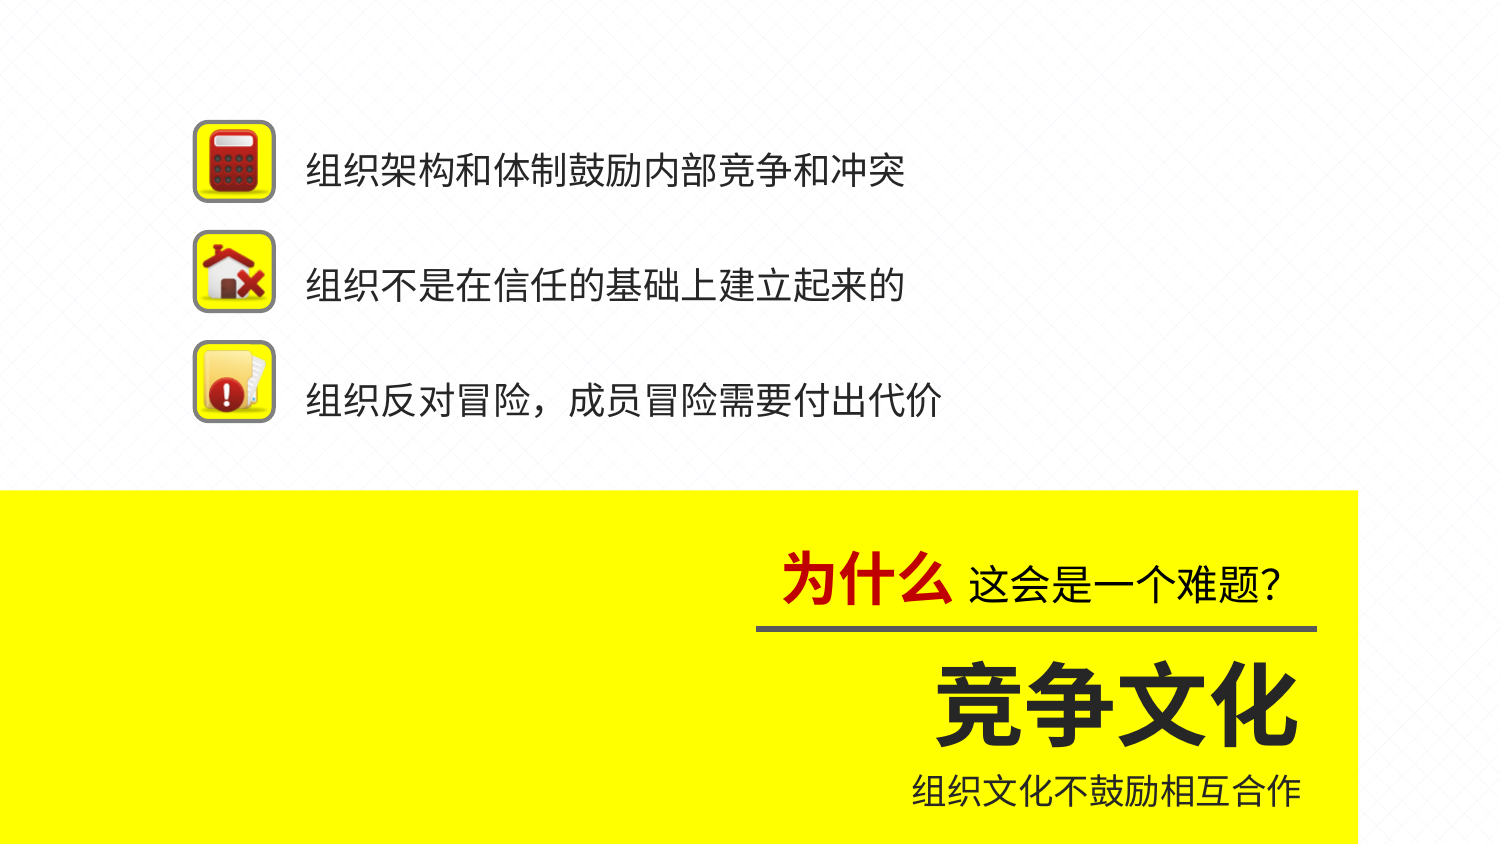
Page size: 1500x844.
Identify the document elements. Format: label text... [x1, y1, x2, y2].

text_box [0, 488, 1360, 844]
text_box 竞争文化 [918, 640, 1315, 740]
text_box 为什么 这会是一个难题？ [761, 534, 1317, 619]
text_box 组织文化不鼓励相互合作 [873, 740, 1317, 820]
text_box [194, 94, 967, 433]
